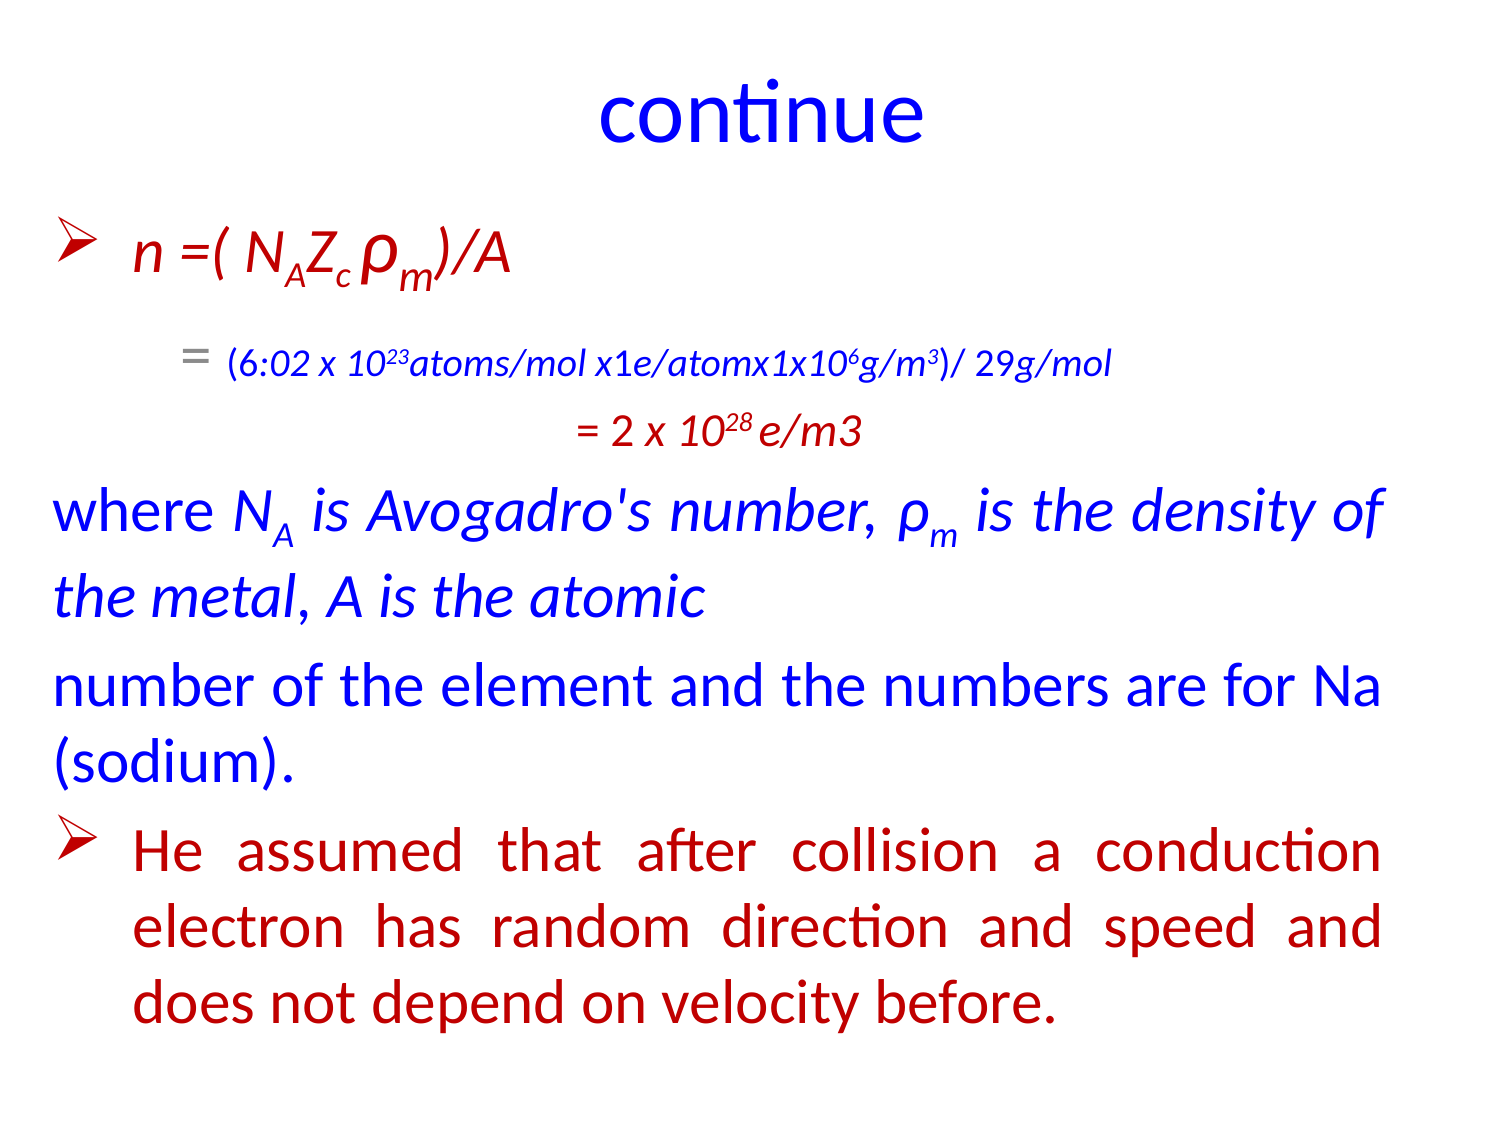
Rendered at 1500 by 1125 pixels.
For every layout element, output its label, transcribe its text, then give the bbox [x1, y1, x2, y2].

title continue [437, 24, 1088, 187]
subtitle n =( NAZc ρm)/A = (6:02 x 1023atoms/mol x1e/atomx1x106g/m3)/ 29g/mol = 2 x 1028 e/m3 where NA is Avogadro's number, ρm is the density of the metal, A is the atomic number of the element and the numbers are for Na (sodium). He assumed that after collision a conduction electron has random direction and speed and does not depend on velocity before. [37, 187, 1400, 1050]
